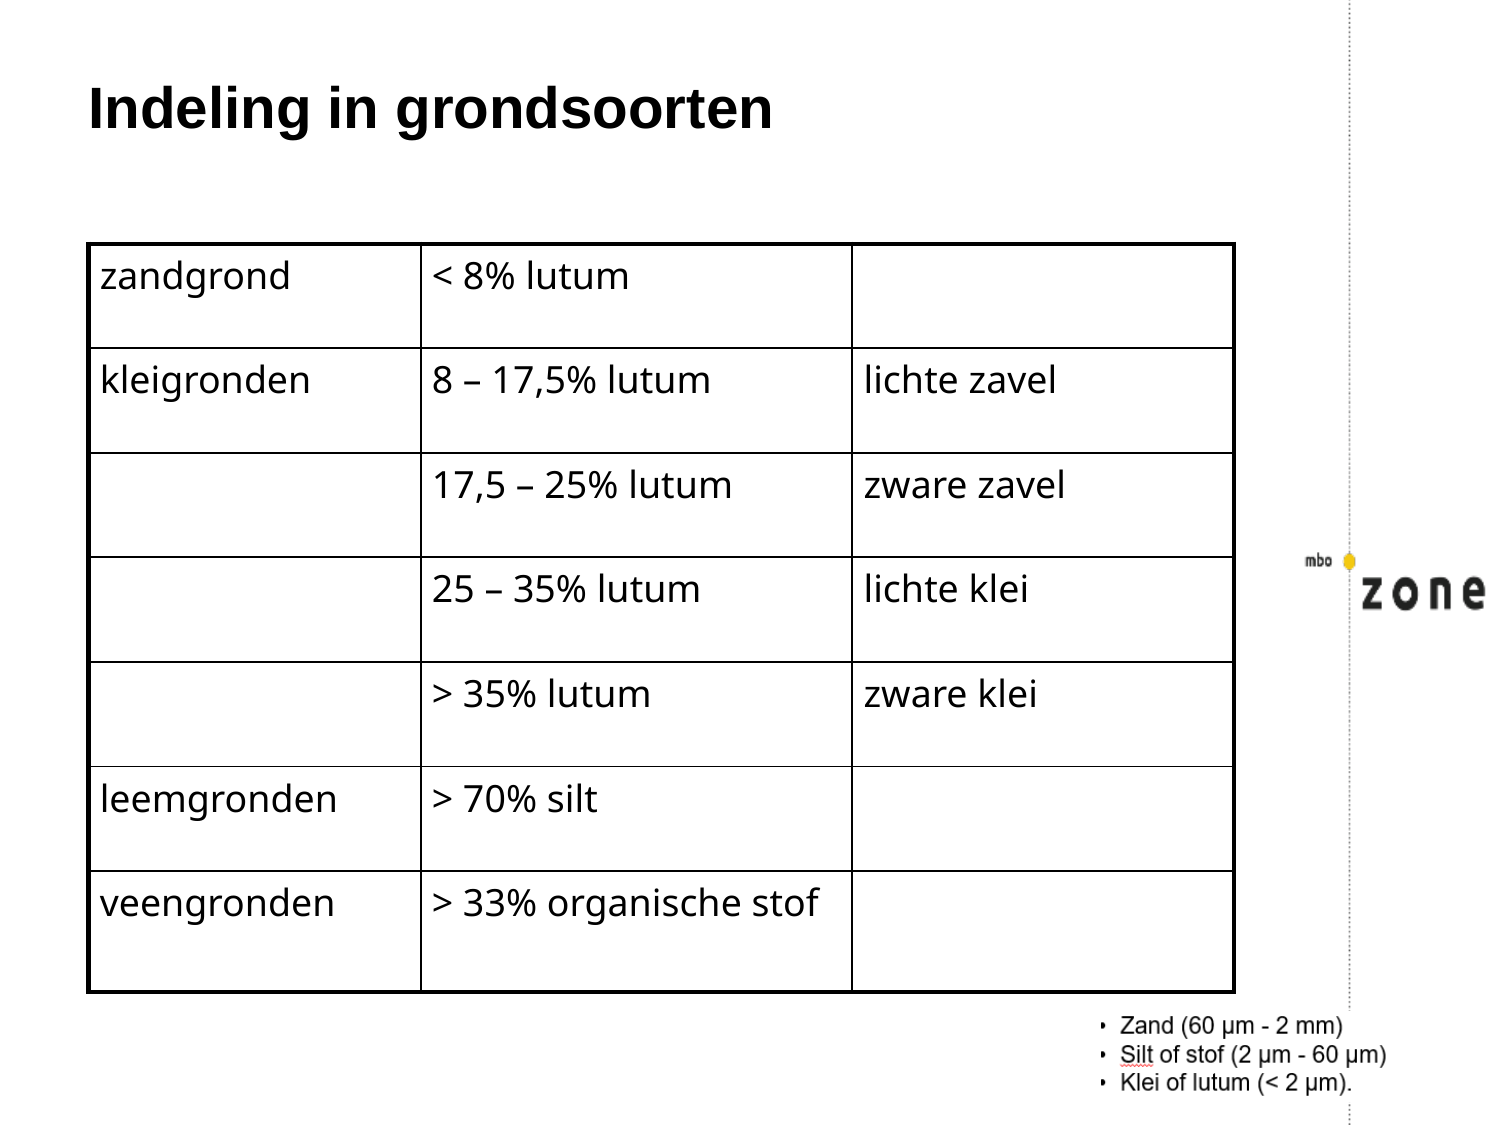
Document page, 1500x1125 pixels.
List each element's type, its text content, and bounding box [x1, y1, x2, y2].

table_cell [91, 663, 420, 766]
table_cell veengronden [91, 872, 420, 990]
table_cell [853, 872, 1232, 990]
table_cell 17,5 – 25% lutum [422, 454, 851, 556]
picture [1100, 0, 1500, 1125]
table_cell lichte klei [853, 558, 1232, 661]
table_header zandgrond [91, 246, 420, 347]
table_cell zware klei [853, 663, 1232, 766]
table_header < 8% lutum [422, 246, 851, 347]
table_cell [853, 767, 1232, 870]
table_cell > 33% organische stof [422, 872, 851, 990]
table_header [853, 246, 1232, 347]
table_cell 8 – 17,5% lutum [422, 349, 851, 452]
table_cell [91, 558, 420, 661]
table_cell kleigronden [91, 349, 420, 452]
table_cell > 35% lutum [422, 663, 851, 766]
table_cell > 70% silt [422, 767, 851, 870]
title Indeling in grondsoorten [88, 78, 1101, 242]
table_cell lichte zavel [853, 349, 1232, 452]
table_cell zware zavel [853, 454, 1232, 556]
table_cell leemgronden [91, 767, 420, 870]
table_cell [91, 454, 420, 556]
table_cell 25 – 35% lutum [422, 558, 851, 661]
